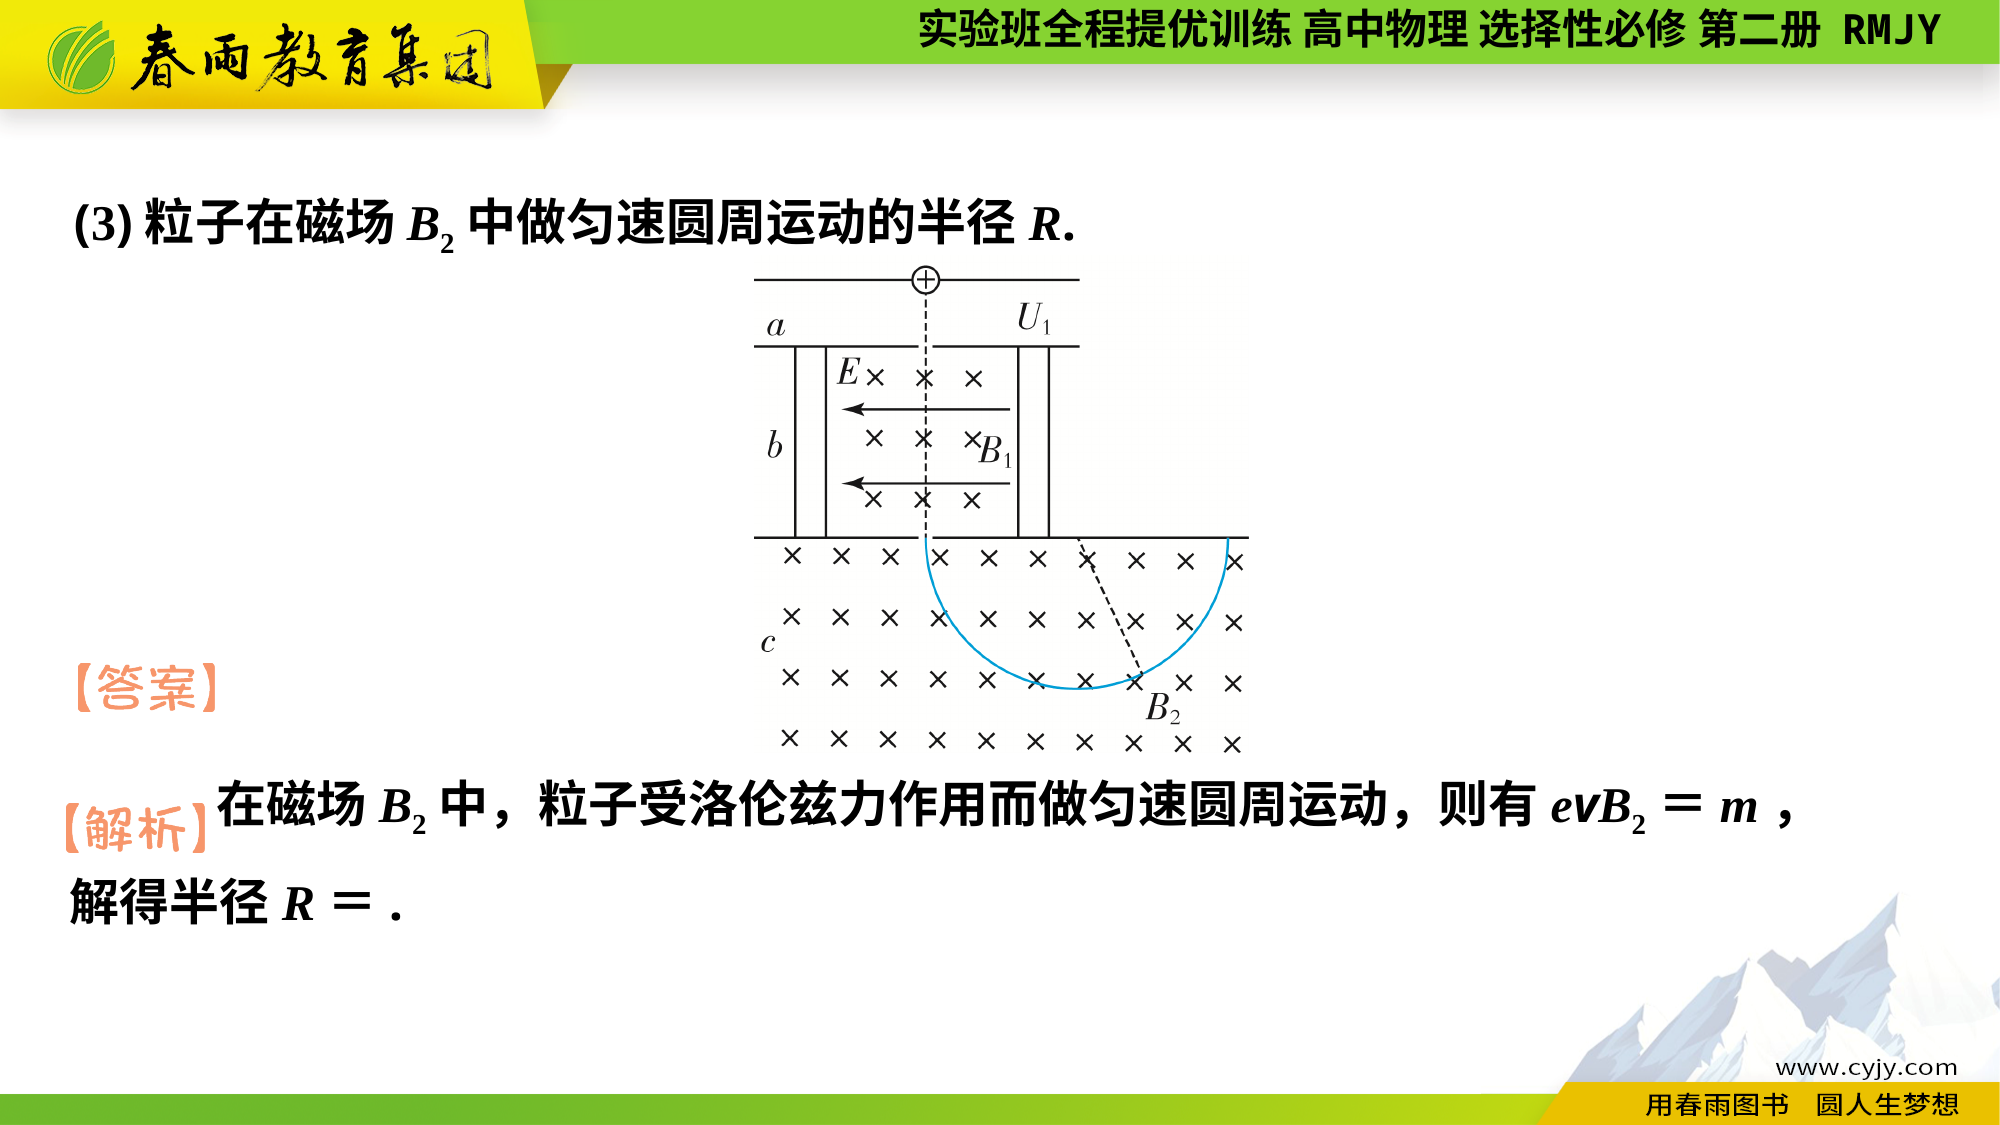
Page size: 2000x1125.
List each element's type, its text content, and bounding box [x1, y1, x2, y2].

text_box (3)粒子在磁场B2中做匀速圆周运动的半径R. [59, 148, 1272, 267]
picture [0, 0, 2000, 1125]
